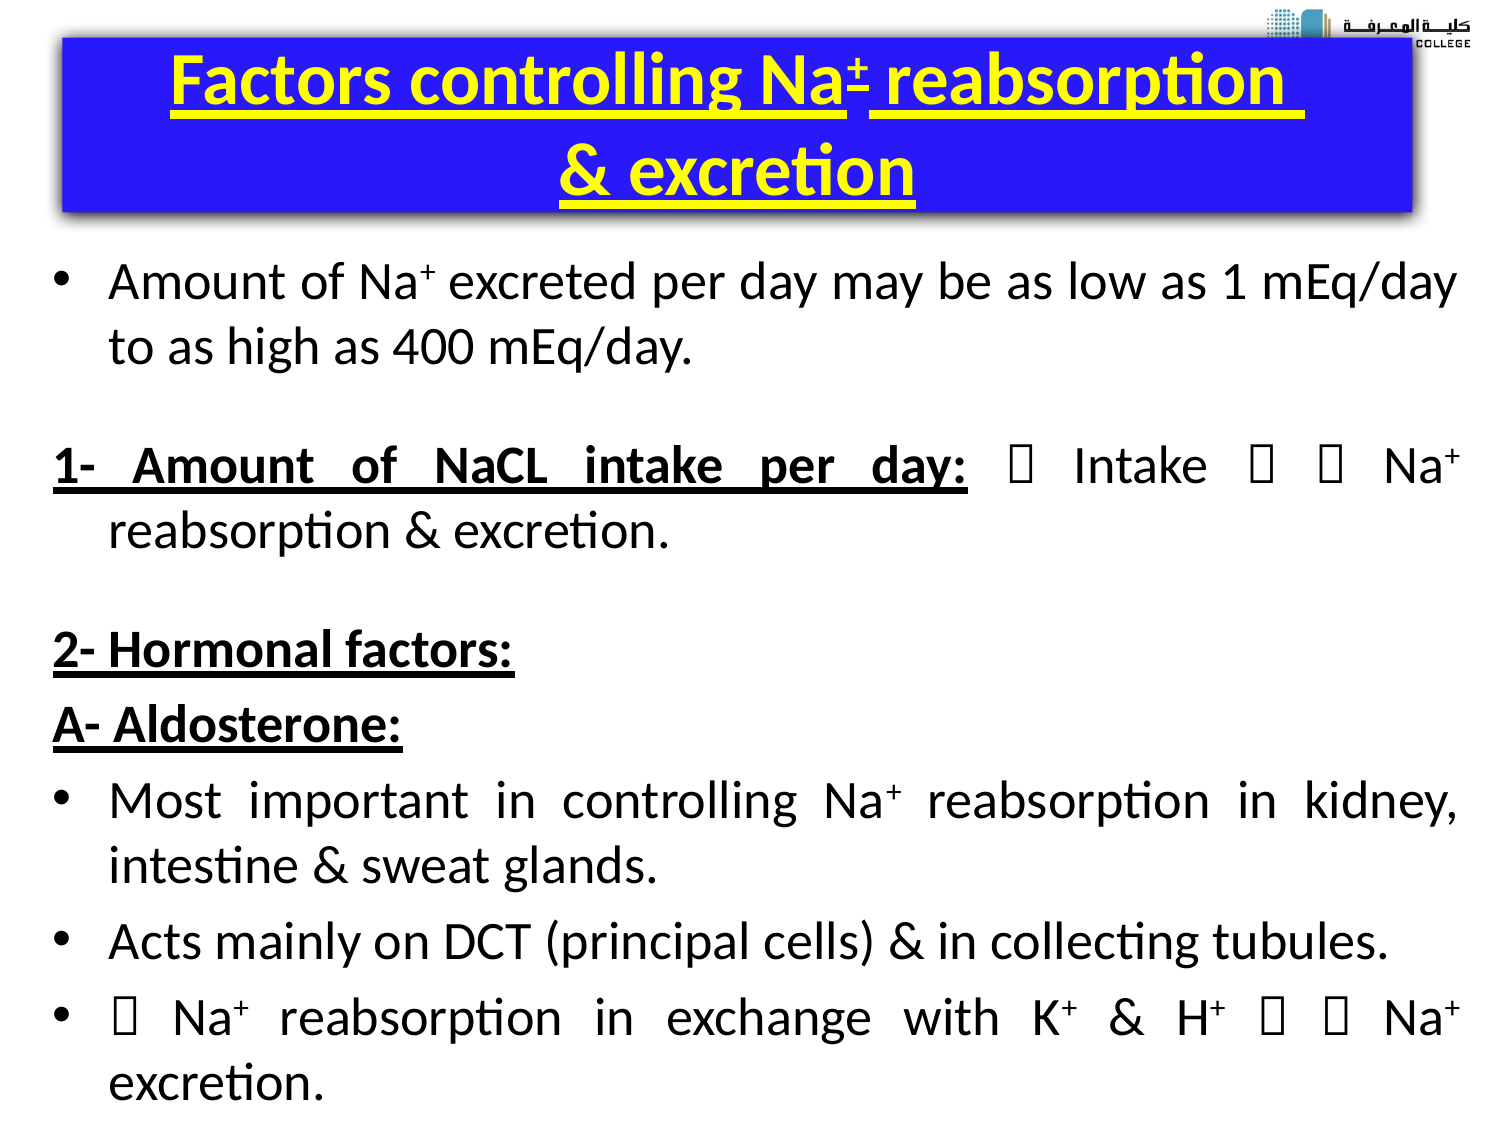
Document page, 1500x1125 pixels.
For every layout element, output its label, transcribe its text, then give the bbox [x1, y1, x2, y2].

picture [1262, 0, 1475, 65]
title Factors controlling Na+ reabsorption & excretion [62, 37, 1413, 213]
list Amount of Na+ excreted per day may be as low as 1 mEq/day to as high as 400 mEq/day. 1- Amount of NaCL intake per day:  Intake   Na+ reabsorption & excretion. 2- Hormonal factors: A- Aldosterone: Most important in controlling Na+ reabsorption in kidney, intestine & sweat glands. Acts mainly on DCT (principal cells) & in collecting tubules.  Na+ reabsorption in exchange with K+ & H+   Na+ excretion. [37, 237, 1475, 1005]
